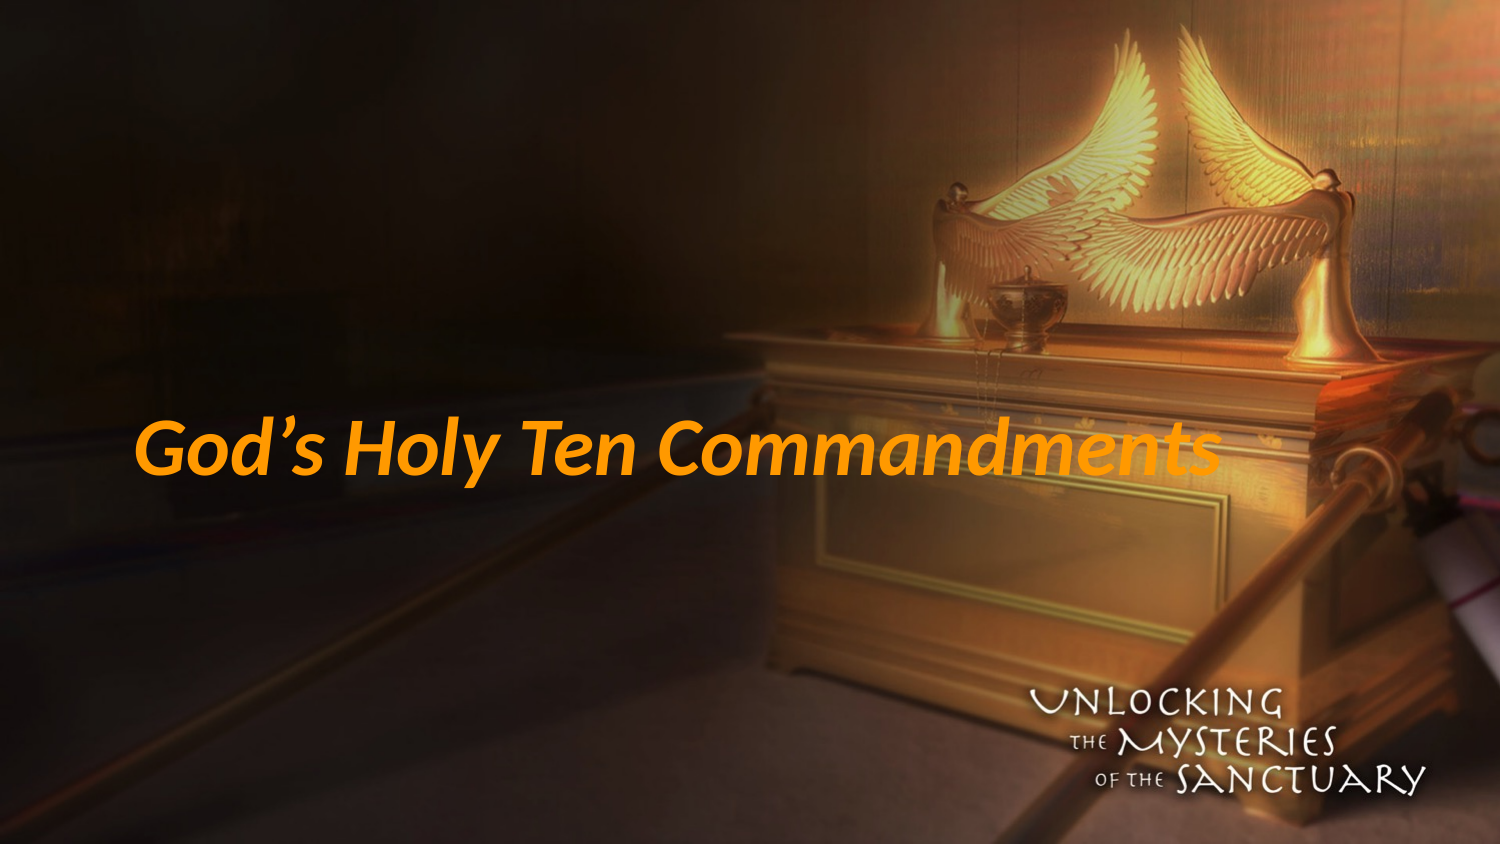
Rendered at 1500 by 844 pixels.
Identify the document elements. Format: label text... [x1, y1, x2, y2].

picture [0, 0, 1500, 844]
list God’s Holy Ten Commandments [118, 315, 1394, 500]
